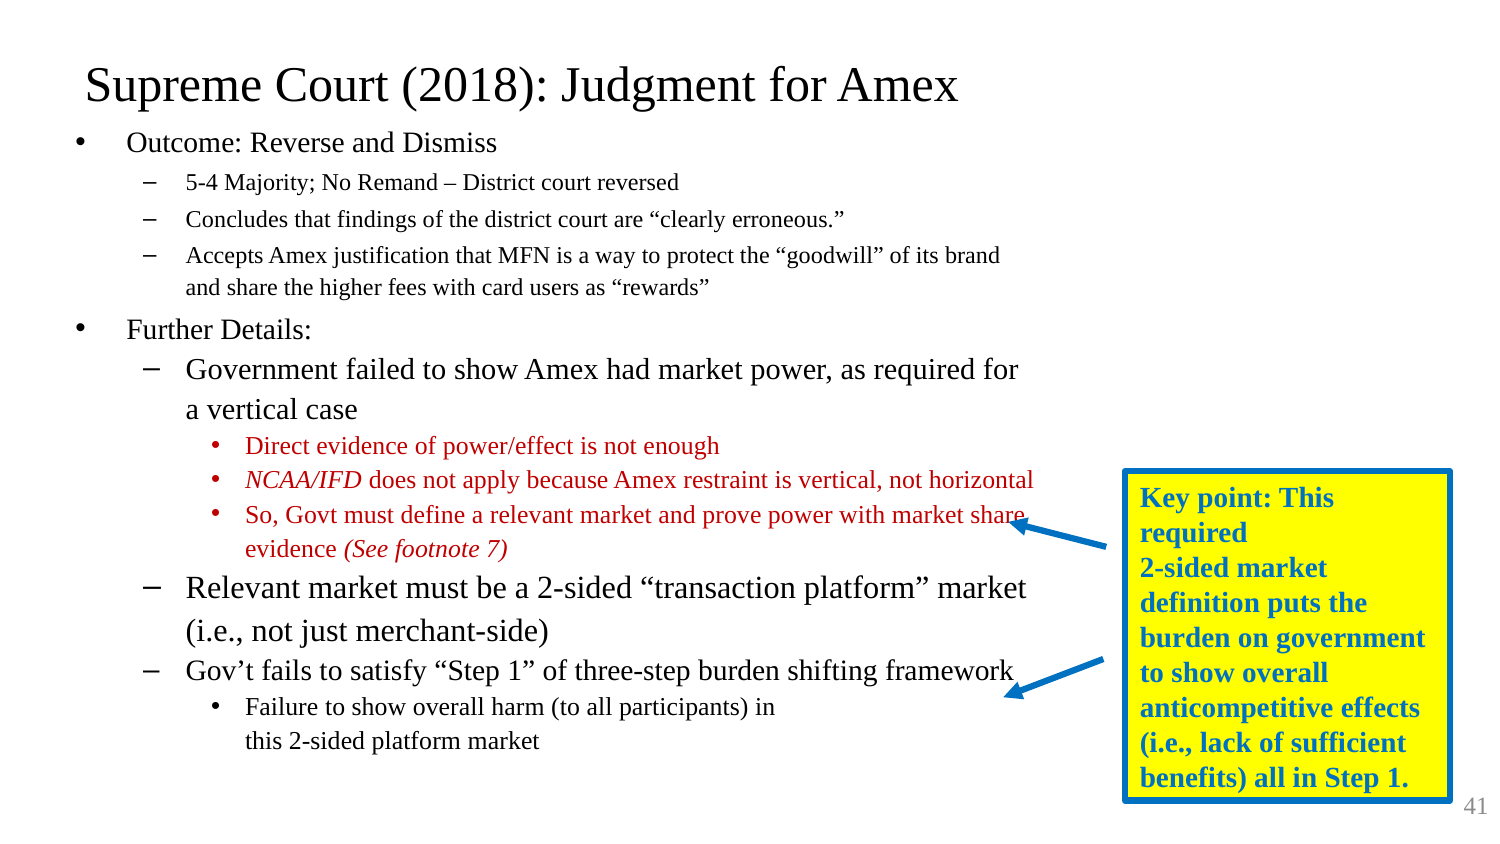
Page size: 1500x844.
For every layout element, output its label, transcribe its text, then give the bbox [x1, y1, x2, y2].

slide_number 41 [1162, 782, 1500, 828]
list Outcome: Reverse and Dismiss 5-4 Majority; No Remand – District court reversed Concludes that findings of the district court are “clearly erroneous.” Accepts Amex justification that MFN is a way to protect the “goodwill” of its brand and share the higher fees with card users as “rewards” Further Details: Government failed to show Amex had market power, as required for a vertical case Direct evidence of power/effect is not enough NCAA/IFD does not apply because Amex restraint is vertical, not horizontal So, Govt must define a relevant market and prove power with market share evidence (See footnote 7) Relevant market must be a 2-sided “transaction platform” market (i.e., not just merchant-side) Gov’t fails to satisfy “Step 1” of three-step burden shifting framework Failure to show overall harm (to all participants) in this 2-sided platform market [60, 112, 1054, 831]
title Supreme Court (2018): Judgment for Amex [69, 0, 1431, 164]
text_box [1008, 521, 1107, 548]
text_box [1003, 658, 1104, 698]
text_box Key point: This required 2-sided market definition puts the burden on government to show overall anticompetitive effects (i.e., lack of sufficient benefits) all in Step 1. [1125, 471, 1450, 801]
